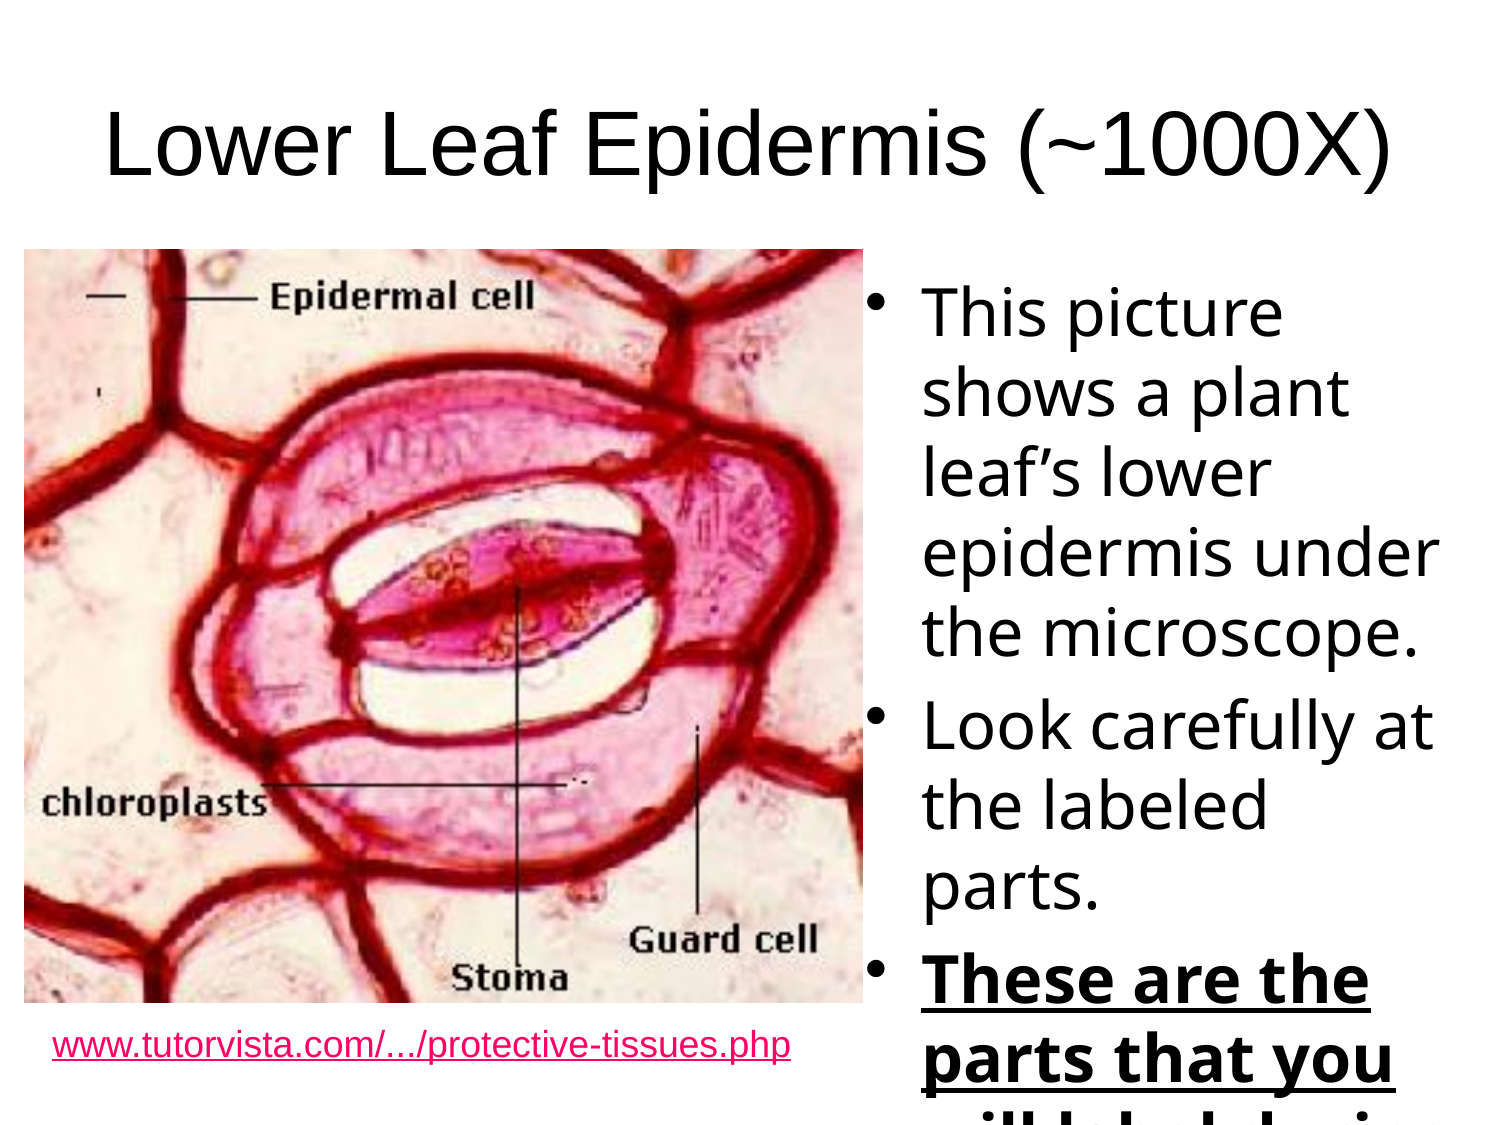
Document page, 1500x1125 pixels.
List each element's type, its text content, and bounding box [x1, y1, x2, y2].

title Lower Leaf Epidermis (~1000X) [74, 44, 1426, 233]
list This picture shows a plant leaf’s lower epidermis under the microscope. Look carefully at the labeled parts. These are the parts that you will label during lab. [865, 262, 1476, 1006]
picture [24, 249, 863, 1004]
text_box www.tutorvista.com/.../protective-tissues.php [37, 1012, 863, 1073]
